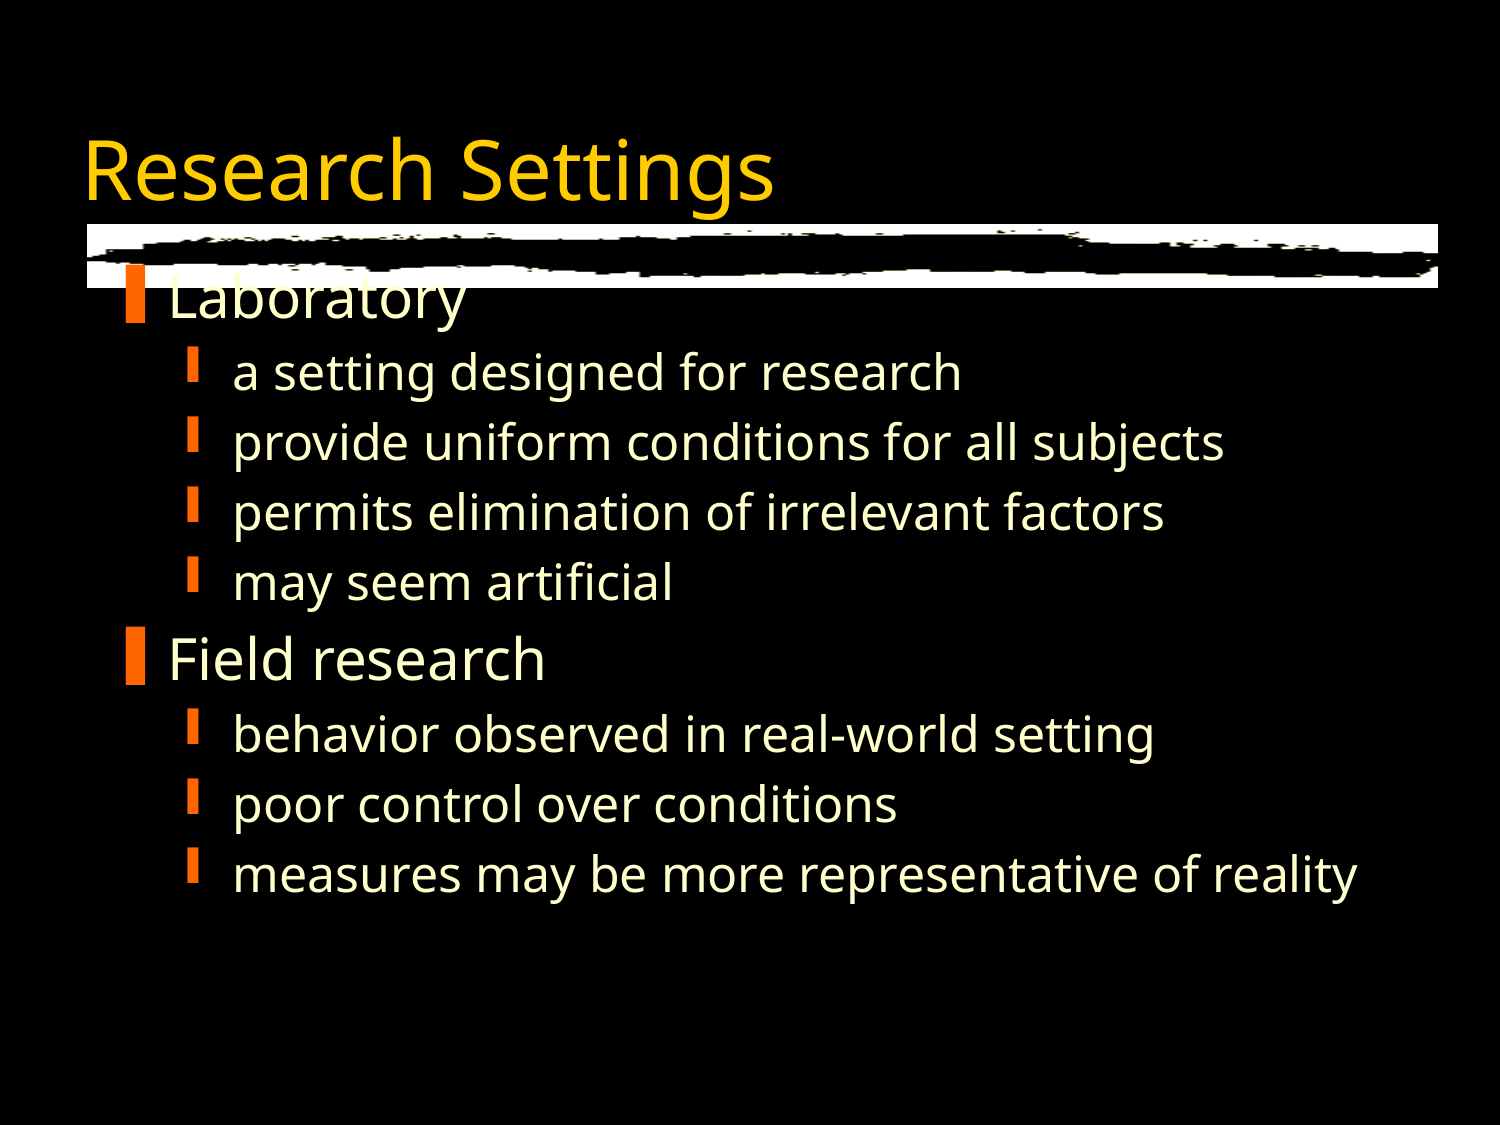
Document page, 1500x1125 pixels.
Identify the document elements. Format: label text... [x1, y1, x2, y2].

list Laboratory a setting designed for research provide uniform conditions for all subjects permits elimination of irrelevant factors may seem artificial Field research behavior observed in real-world setting poor control over conditions measures may be more representative of reality [95, 252, 1438, 938]
title Research Settings [66, 37, 1342, 226]
